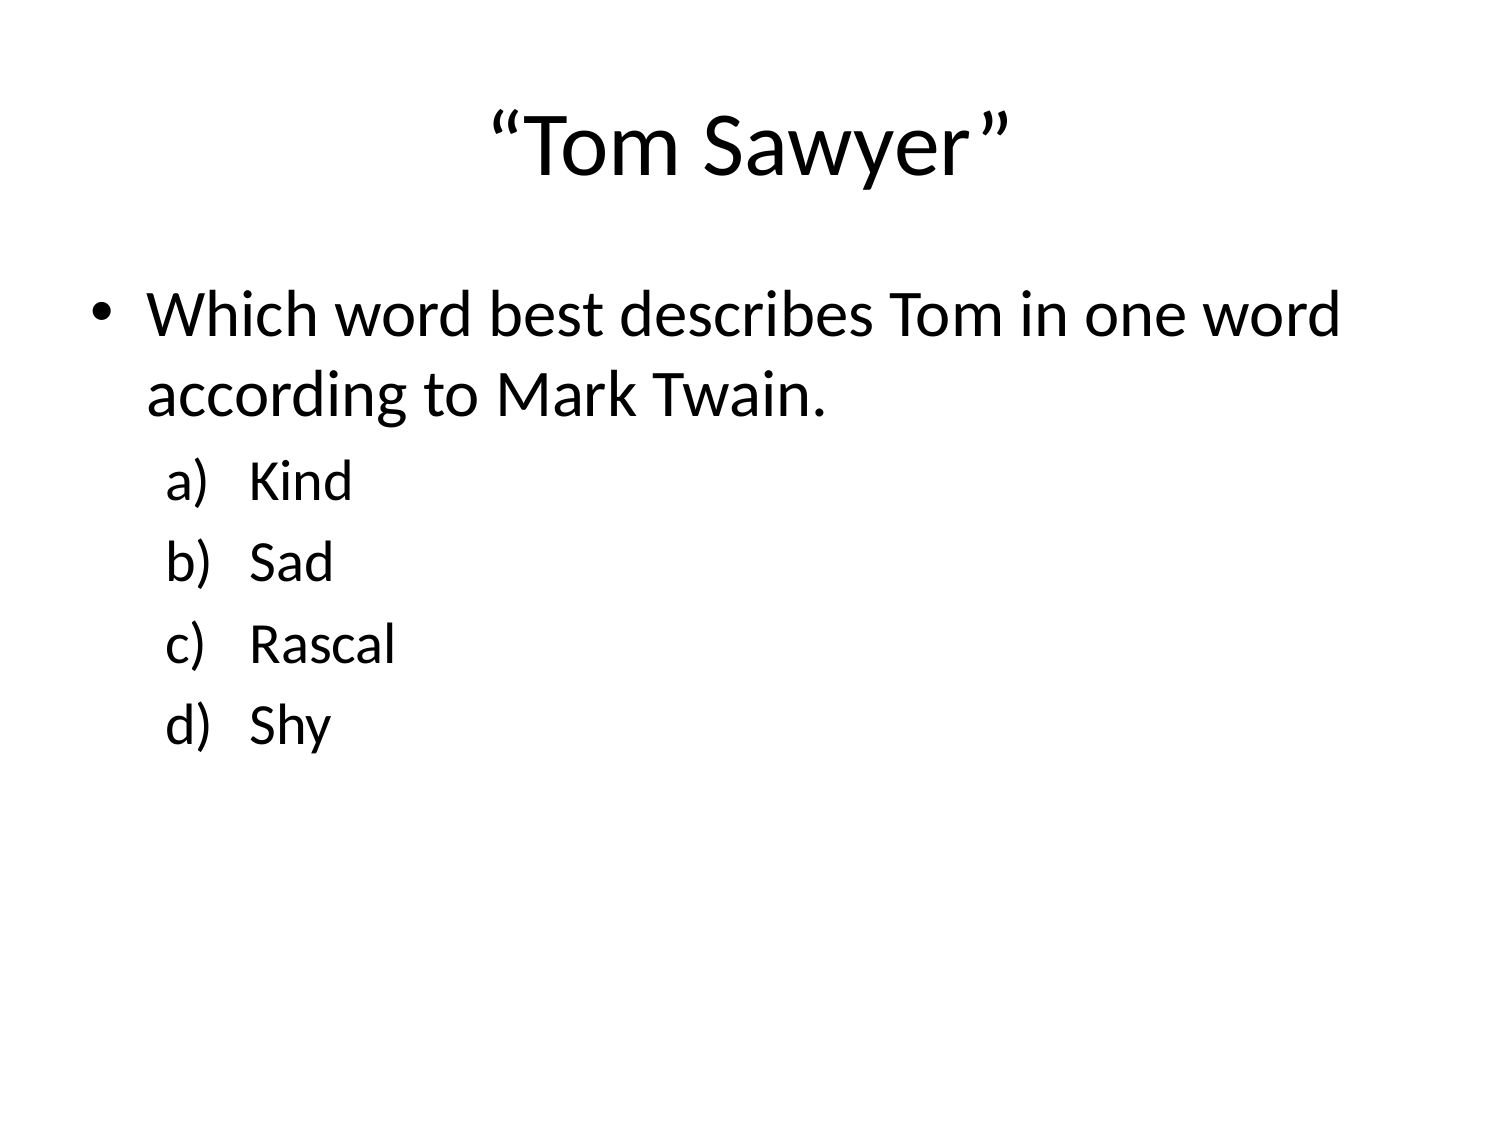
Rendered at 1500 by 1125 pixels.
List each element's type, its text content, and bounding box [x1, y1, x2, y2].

title “Tom Sawyer” [75, 45, 1425, 233]
list Which word best describes Tom in one word according to Mark Twain. Kind Sad Rascal Shy [75, 262, 1425, 1005]
